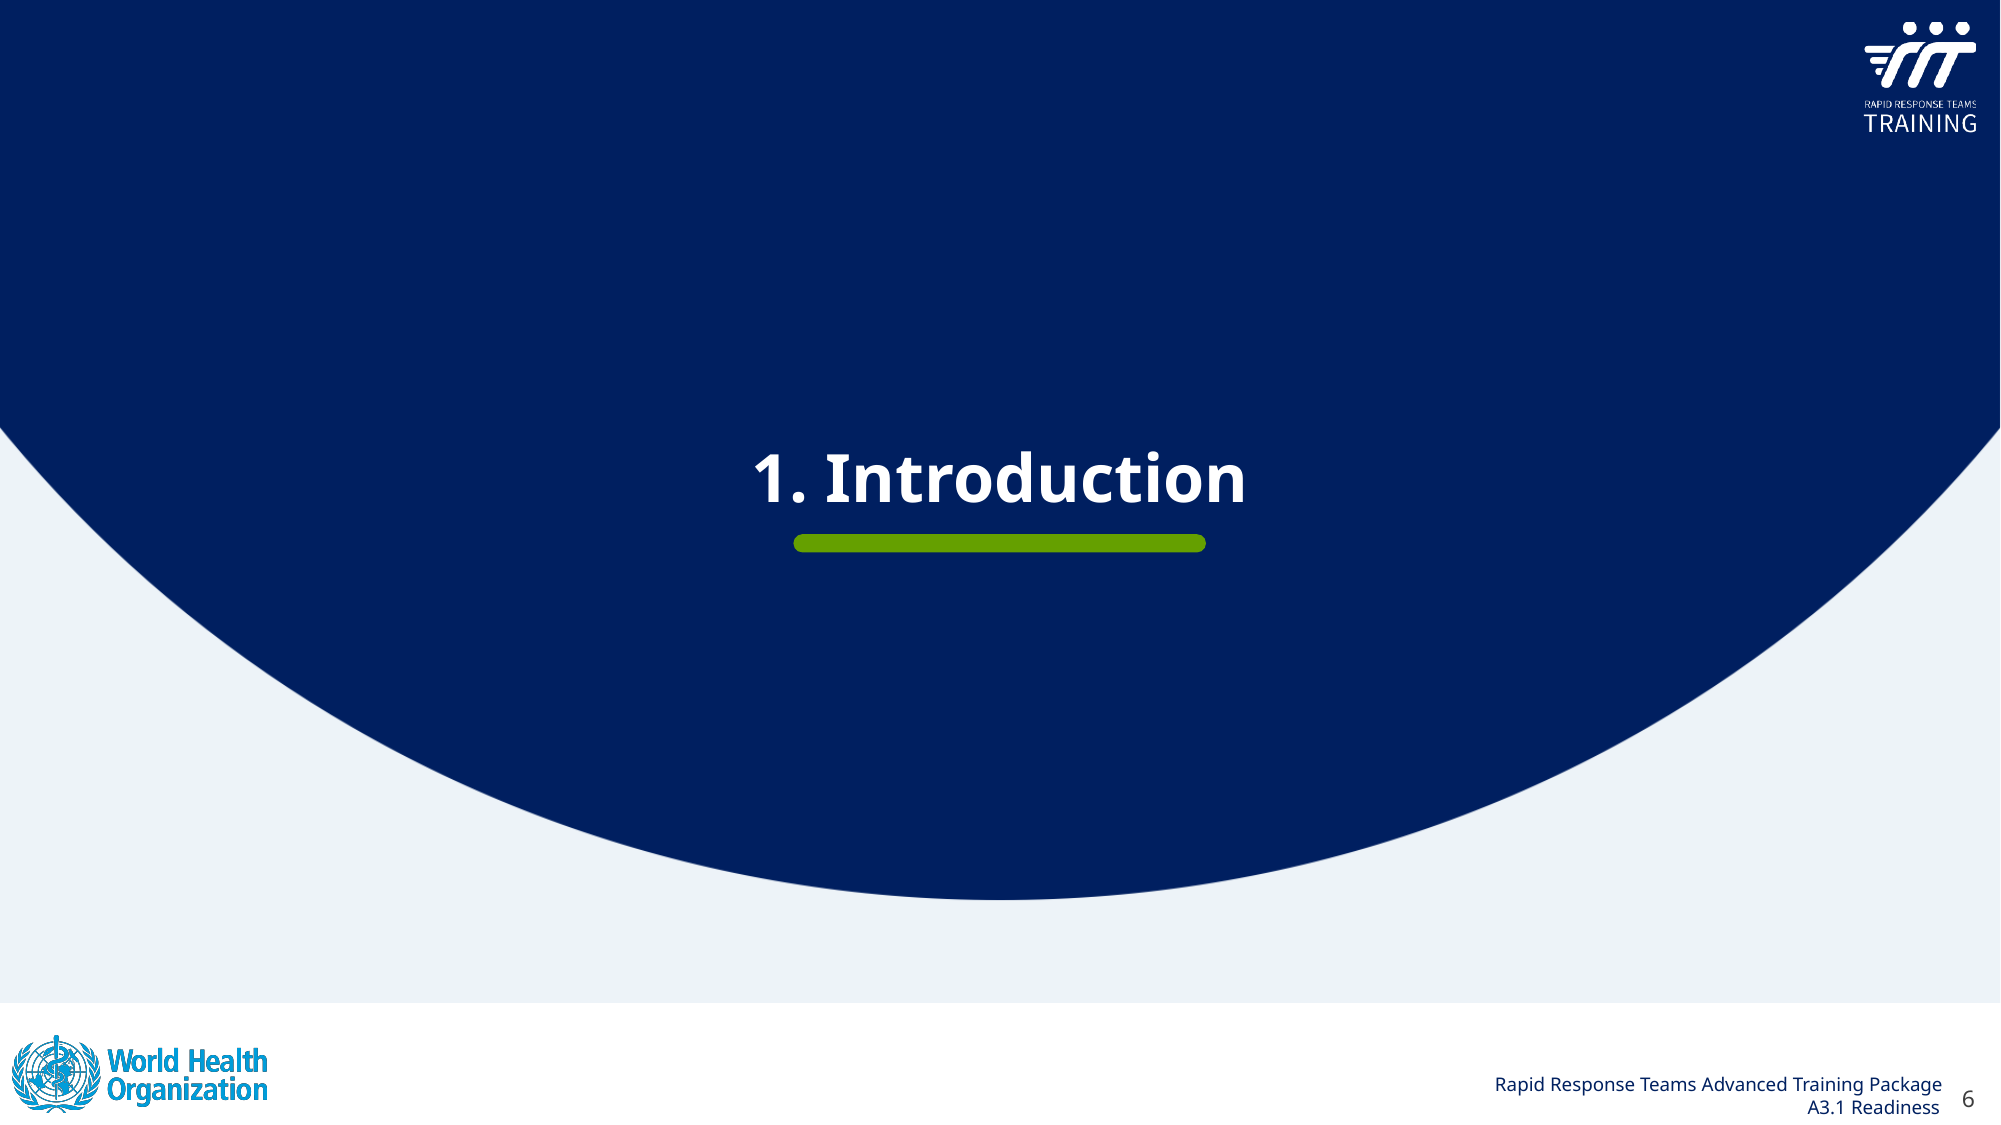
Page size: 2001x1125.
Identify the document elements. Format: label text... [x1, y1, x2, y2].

picture [12, 1035, 54, 1068]
picture [59, 1035, 267, 1113]
picture [36, 1088, 78, 1105]
picture [40, 1062, 47, 1070]
picture [12, 1083, 48, 1113]
picture [30, 1083, 37, 1091]
picture [34, 1054, 43, 1078]
picture [0, 0, 2001, 1003]
picture [22, 1062, 26, 1077]
picture [24, 1054, 36, 1087]
slide_number 6 [1882, 1037, 1916, 1092]
picture [46, 1056, 54, 1062]
picture [50, 1108, 62, 1113]
picture [71, 1053, 90, 1091]
text_box 1. Introduction [286, 428, 1714, 524]
